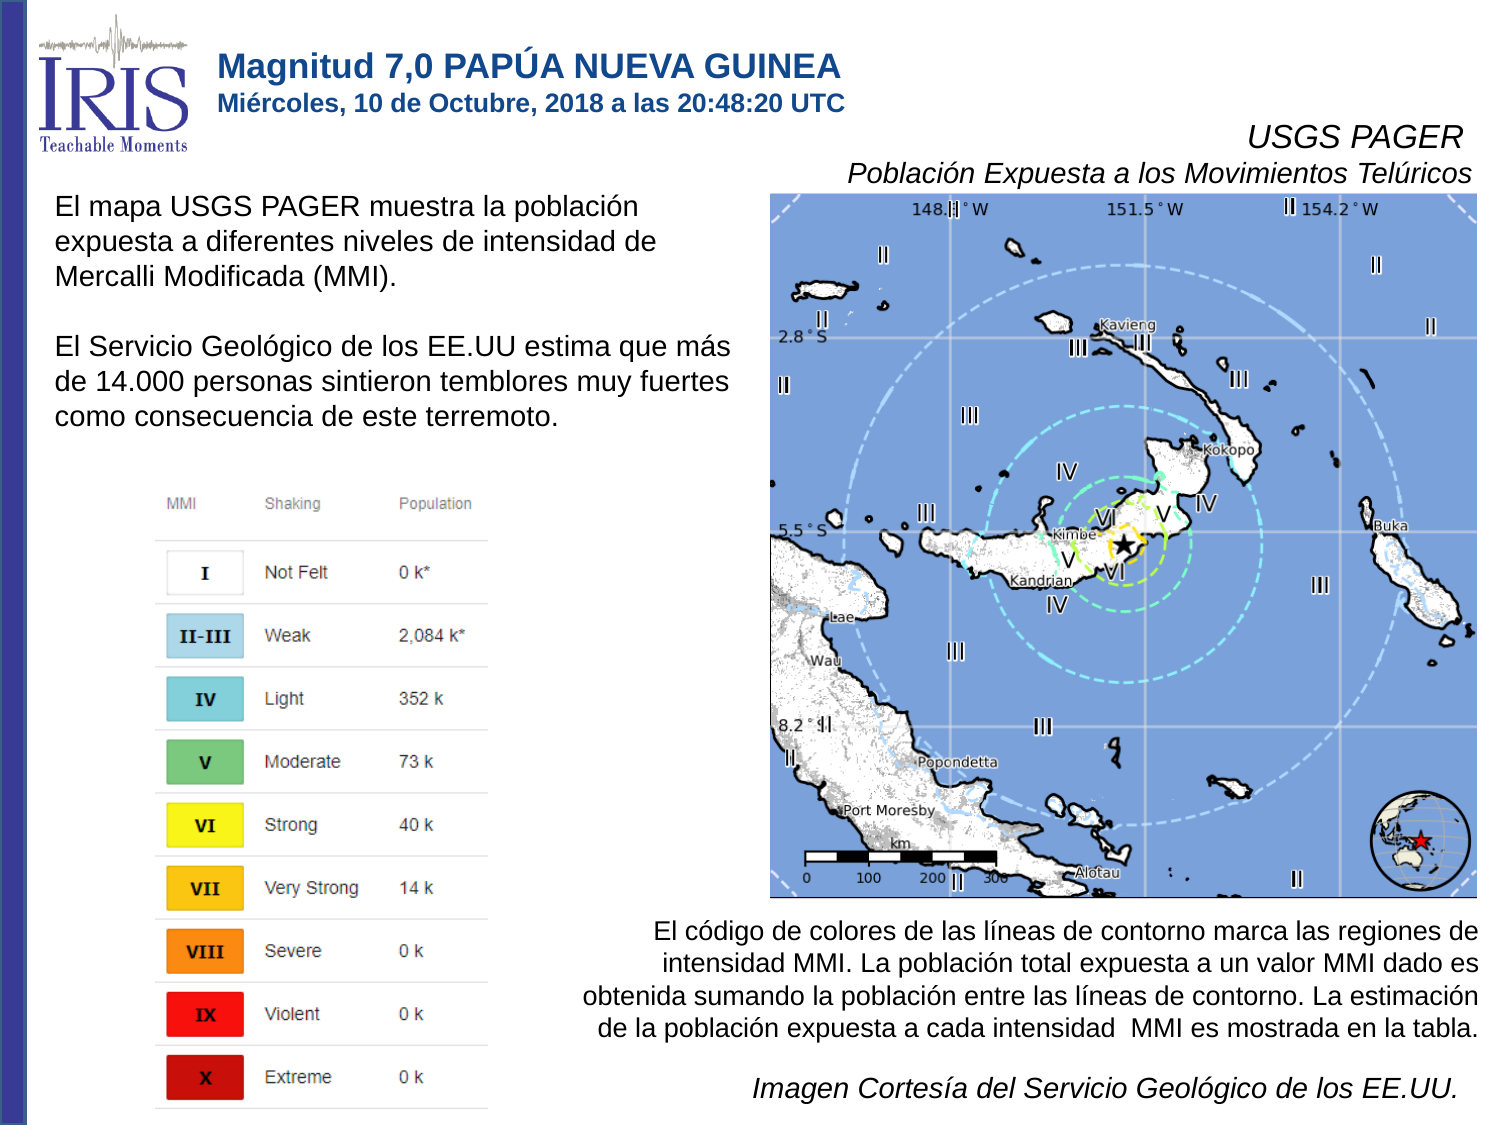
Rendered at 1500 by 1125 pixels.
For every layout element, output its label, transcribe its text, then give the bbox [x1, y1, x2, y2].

picture [155, 477, 488, 1113]
picture [39, 12, 188, 165]
picture [770, 193, 1477, 899]
text_box Imagen Cortesía del Servicio Geológico de los EE.UU. [737, 1061, 1500, 1112]
text_box El código de colores de las líneas de contorno marca las regiones de intensidad MMI. La población total expuesta a un valor MMI dado es obtenida sumando la población entre las líneas de contorno. La estimación de la población expuesta a cada intensidad MMI es mostrada en la tabla. [546, 905, 1493, 1051]
text_box Magnitud 7,0 PAPÚA NUEVA GUINEA Miércoles, 10 de Octubre, 2018 a las 20:48:20 UTC [202, 0, 1499, 125]
text_box USGS PAGER Población Expuesta a los Movimientos Telúricos [812, 107, 1489, 198]
text_box El mapa USGS PAGER muestra la población expuesta a diferentes niveles de intensidad de Mercalli Modificada (MMI). El Servicio Geológico de los EE.UU estima que más de 14.000 personas sintieron temblores muy fuertes como consecuencia de este terremoto. [39, 179, 763, 440]
text_box [0, 0, 27, 1125]
